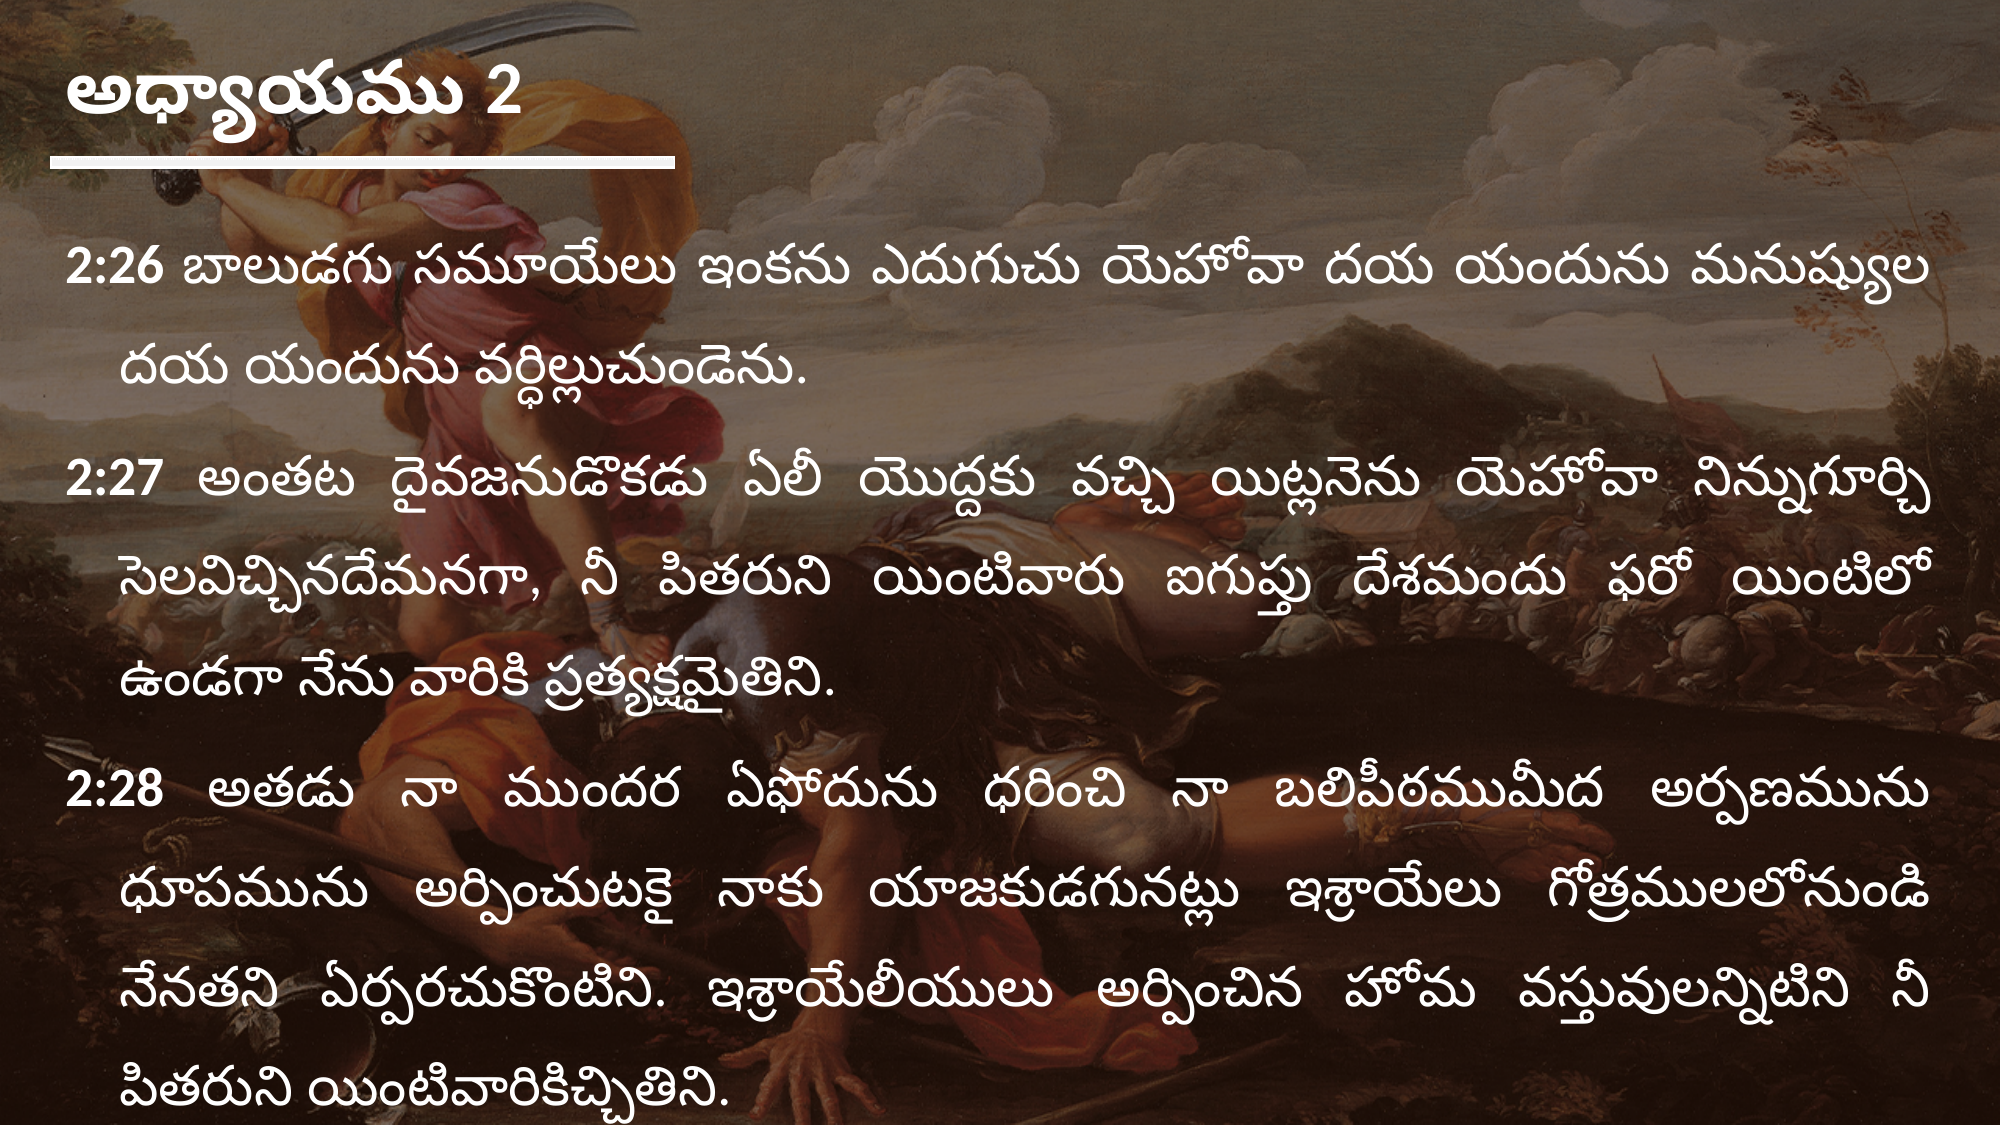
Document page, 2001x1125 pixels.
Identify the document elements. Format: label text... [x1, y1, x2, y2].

list 2:26 బాలుడగు సమూయేలు ఇంకను ఎదుగుచు యెహోవా దయ యందును మనుష్యుల దయ యందును వర్ధిల్లుచుండెను. 2:27 అంతట దైవజనుడొకడు ఏలీ యొద్దకు వచ్చి యిట్లనెను యెహోవా నిన్నుగూర్చి సెలవిచ్చినదేమనగా, నీ పితరుని యింటివారు ఐగుప్తు దేశమందు ఫరో యింటిలో ఉండగా నేను వారికి ప్రత్యక్షమైతిని. 2:28 అతడు నా ముందర ఏఫోదును ధరించి నా బలిపీఠముమీద అర్పణమును ధూపమును అర్పించుటకై నాకు యాజకుడగునట్లు ఇశ్రాయేలు గోత్రములలోనుండి నేనతని ఏర్పరచుకొంటిని. ఇశ్రాయేలీయులు అర్పించిన హోమ వస్తువులన్నిటిని నీ పితరుని యింటివారికిచ్చితిని. [50, 187, 1946, 1125]
picture [0, 0, 2000, 1125]
title అధ్యాయము 2 [50, 0, 1925, 167]
